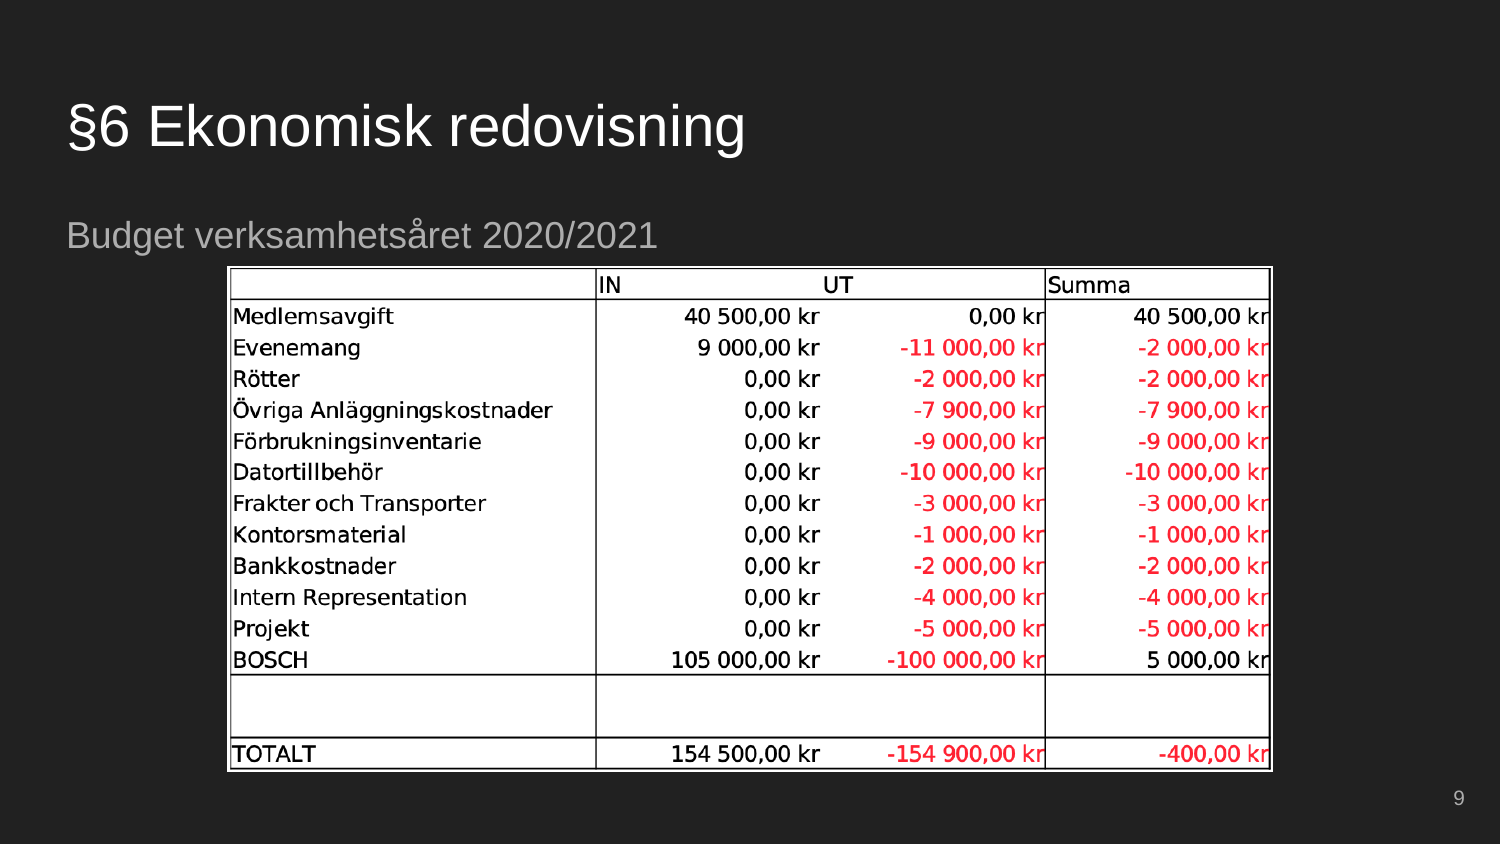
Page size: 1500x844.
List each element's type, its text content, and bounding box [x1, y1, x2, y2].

picture [227, 266, 1273, 772]
title §6 Ekonomisk redovisning [51, 72, 1449, 167]
list Budget verksamhetsåret 2020/2021 [51, 189, 1449, 750]
slide_number ‹#› [1389, 764, 1480, 830]
